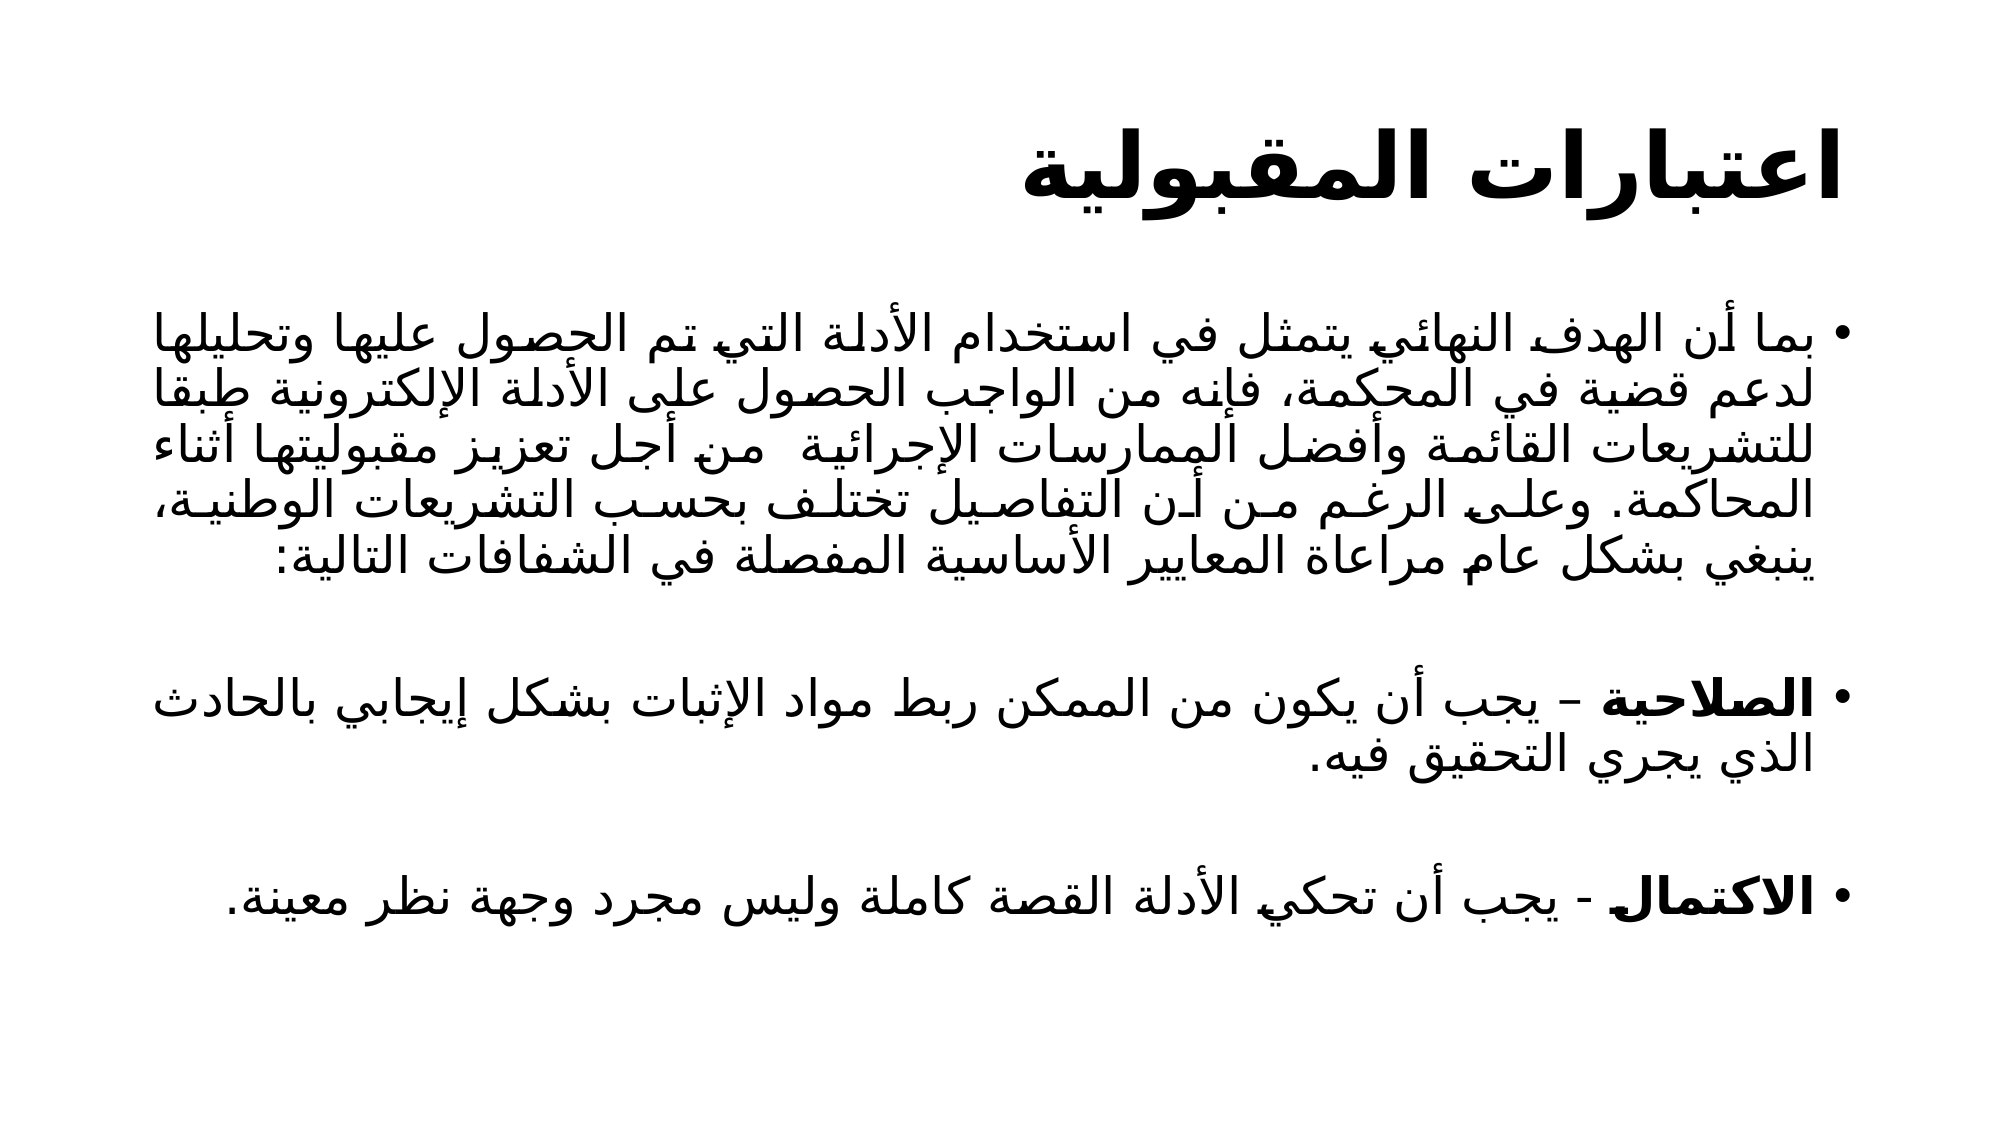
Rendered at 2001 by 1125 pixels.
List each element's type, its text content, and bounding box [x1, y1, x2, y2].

title اعتبارات المقبولية [137, 59, 1863, 278]
list بما أن الهدف النهائي يتمثل في استخدام الأدلة التي تم الحصول عليها وتحليلها لدعم قضية في المحكمة، فإنه من الواجب الحصول على الأدلة الإلكترونية طبقا للتشريعات القائمة وأفضل الممارسات الإجرائية من أجل تعزيز مقبوليتها أثناء المحاكمة. وعلى الرغم من أن التفاصيل تختلف بحسب التشريعات الوطنية، ينبغي بشكل عام مراعاة المعايير الأساسية المفصلة في الشفافات التالية: الصلاحية – يجب أن يكون من الممكن ربط مواد الإثبات بشكل إيجابي بالحادث الذي يجري التحقيق فيه. الاكتمال - يجب أن تحكي الأدلة القصة كاملة وليس مجرد وجهة نظر معينة. [137, 299, 1863, 1014]
